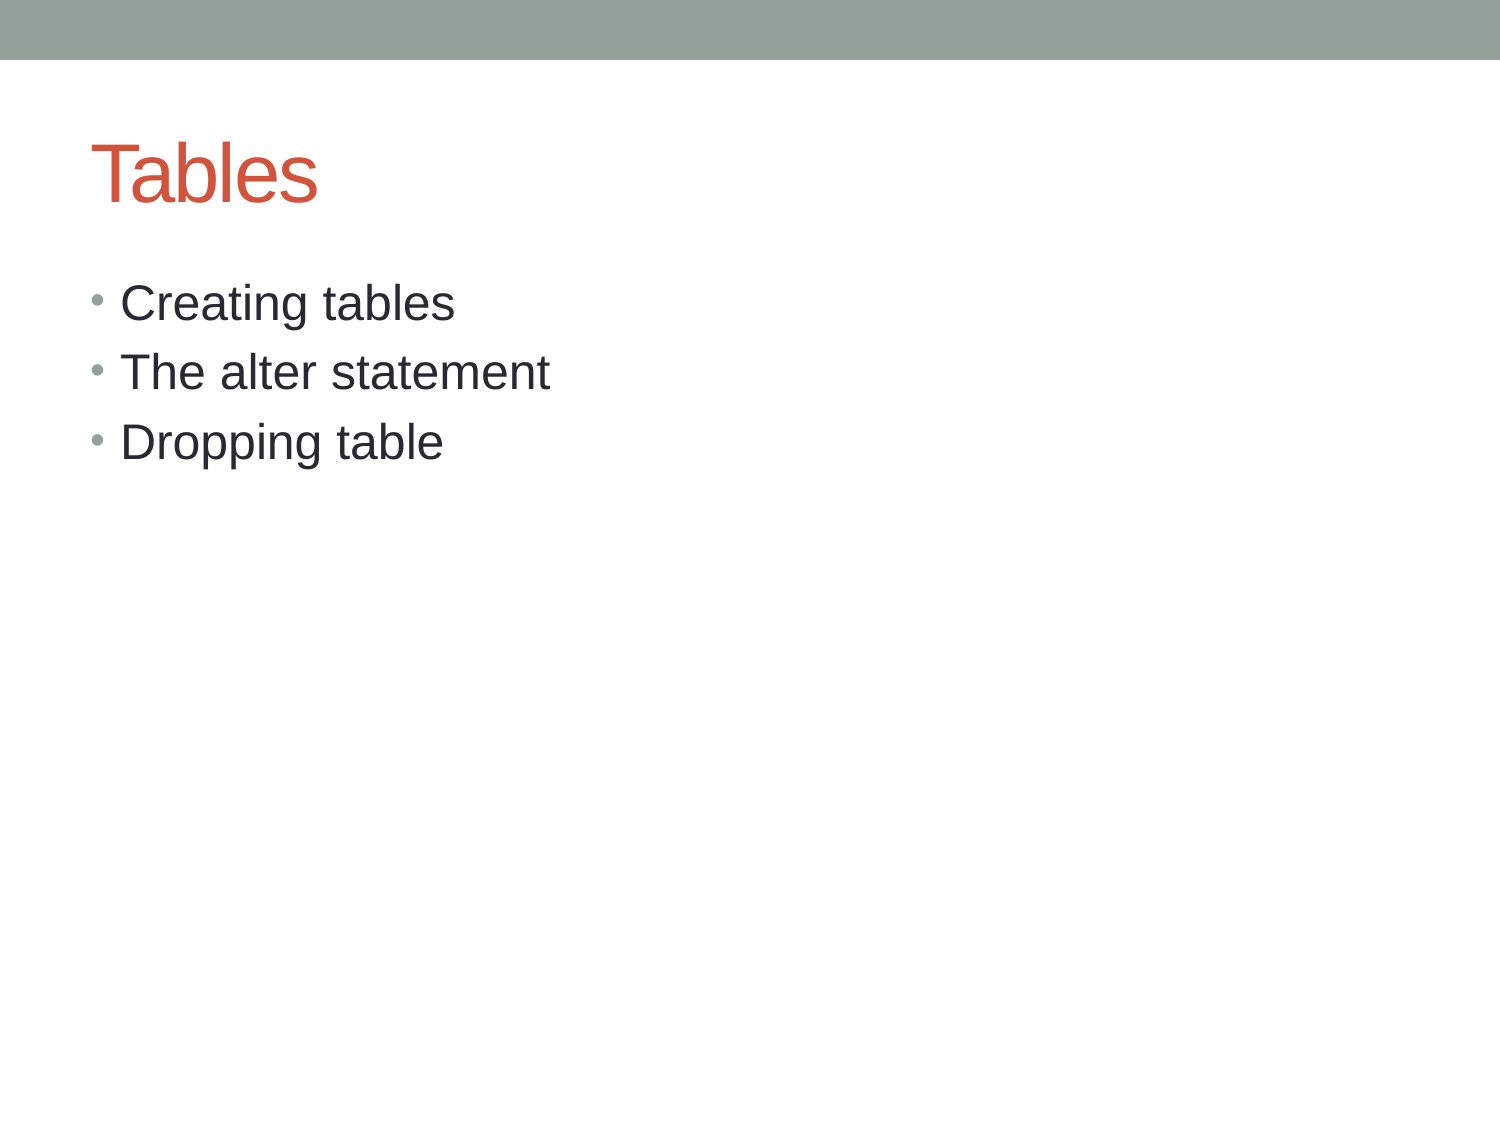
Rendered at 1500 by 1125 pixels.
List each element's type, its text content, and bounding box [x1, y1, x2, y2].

title Tables [75, 87, 1425, 250]
list Creating tables The alter statement Dropping table [75, 262, 1425, 1063]
